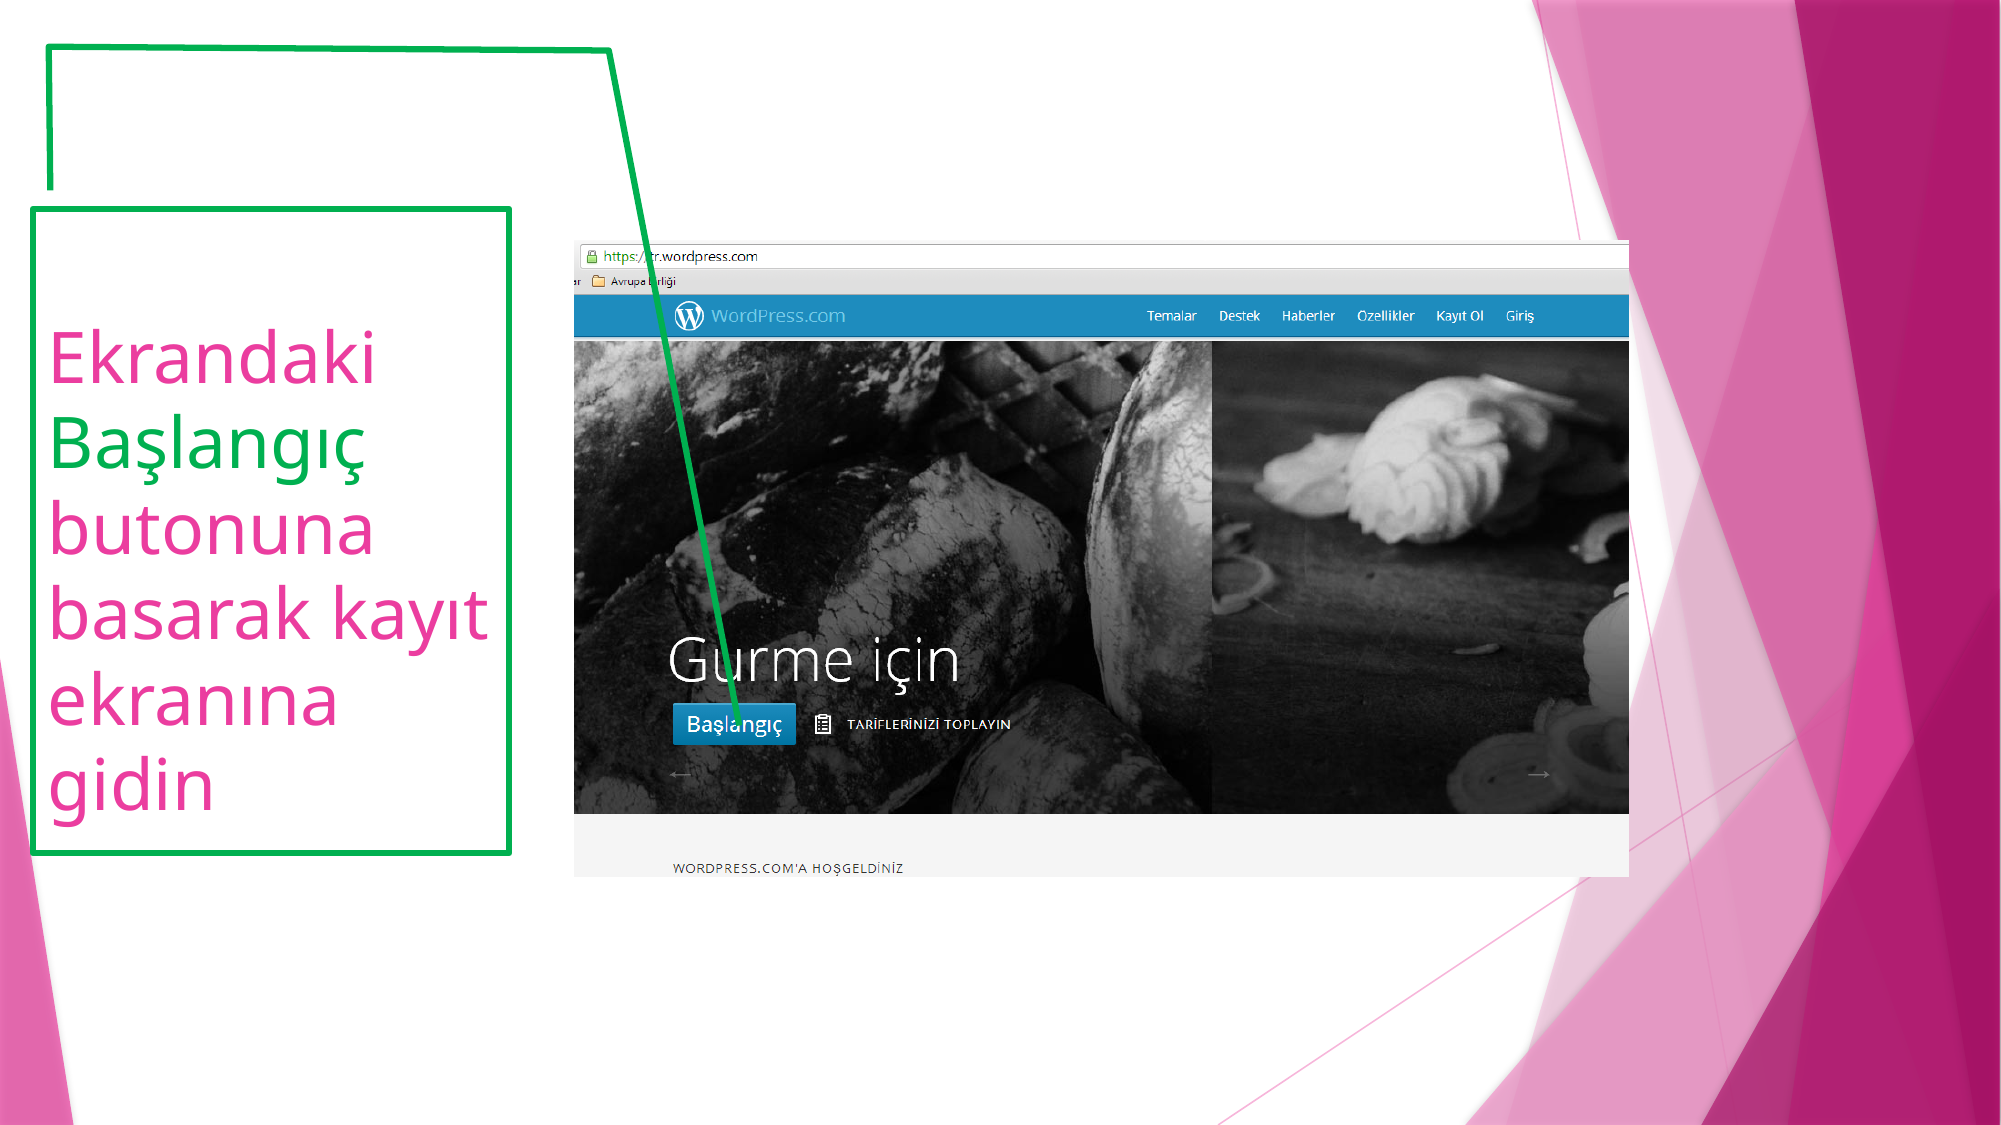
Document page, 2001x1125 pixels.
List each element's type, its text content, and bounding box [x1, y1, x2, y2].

text_box [32, 843, 510, 855]
text_box [47, 45, 647, 238]
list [574, 240, 1629, 878]
title Ekrandaki Başlangıç butonuna basarak kayıt ekranına gidin [32, 219, 527, 843]
text_box [32, 208, 510, 219]
